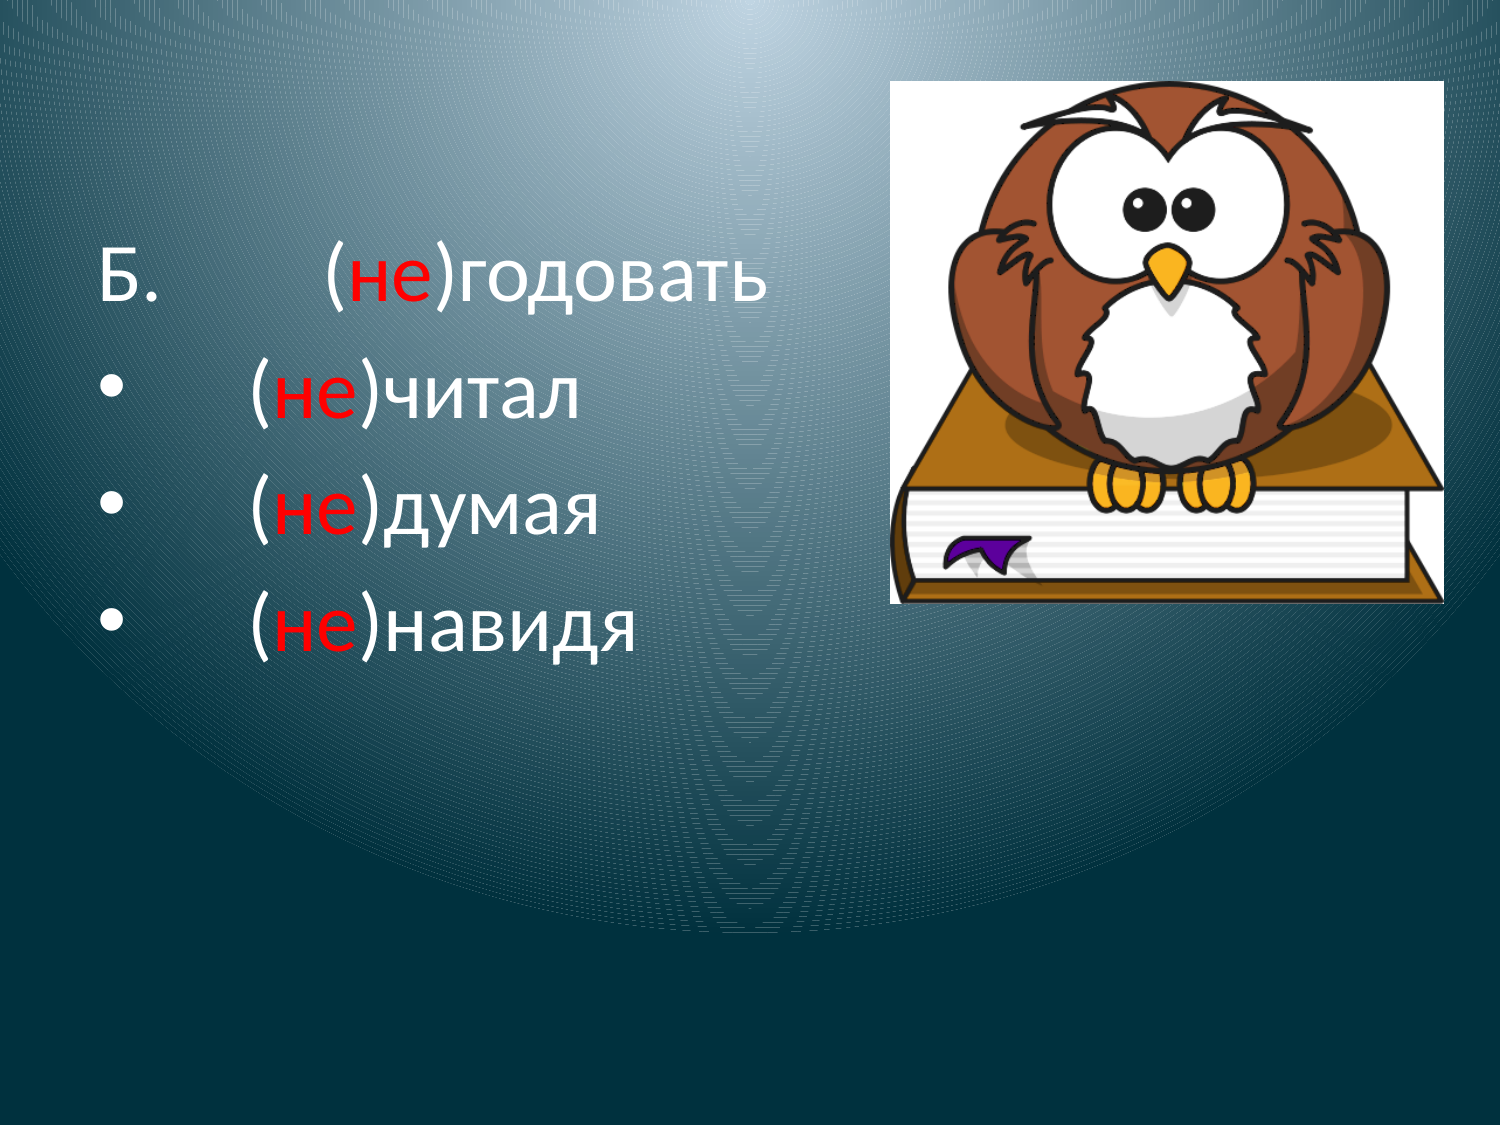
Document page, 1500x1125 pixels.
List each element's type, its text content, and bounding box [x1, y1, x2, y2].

list Б. (не)годовать (не)читал (не)думая (не)навидя [82, 210, 831, 759]
picture [890, 81, 1444, 604]
